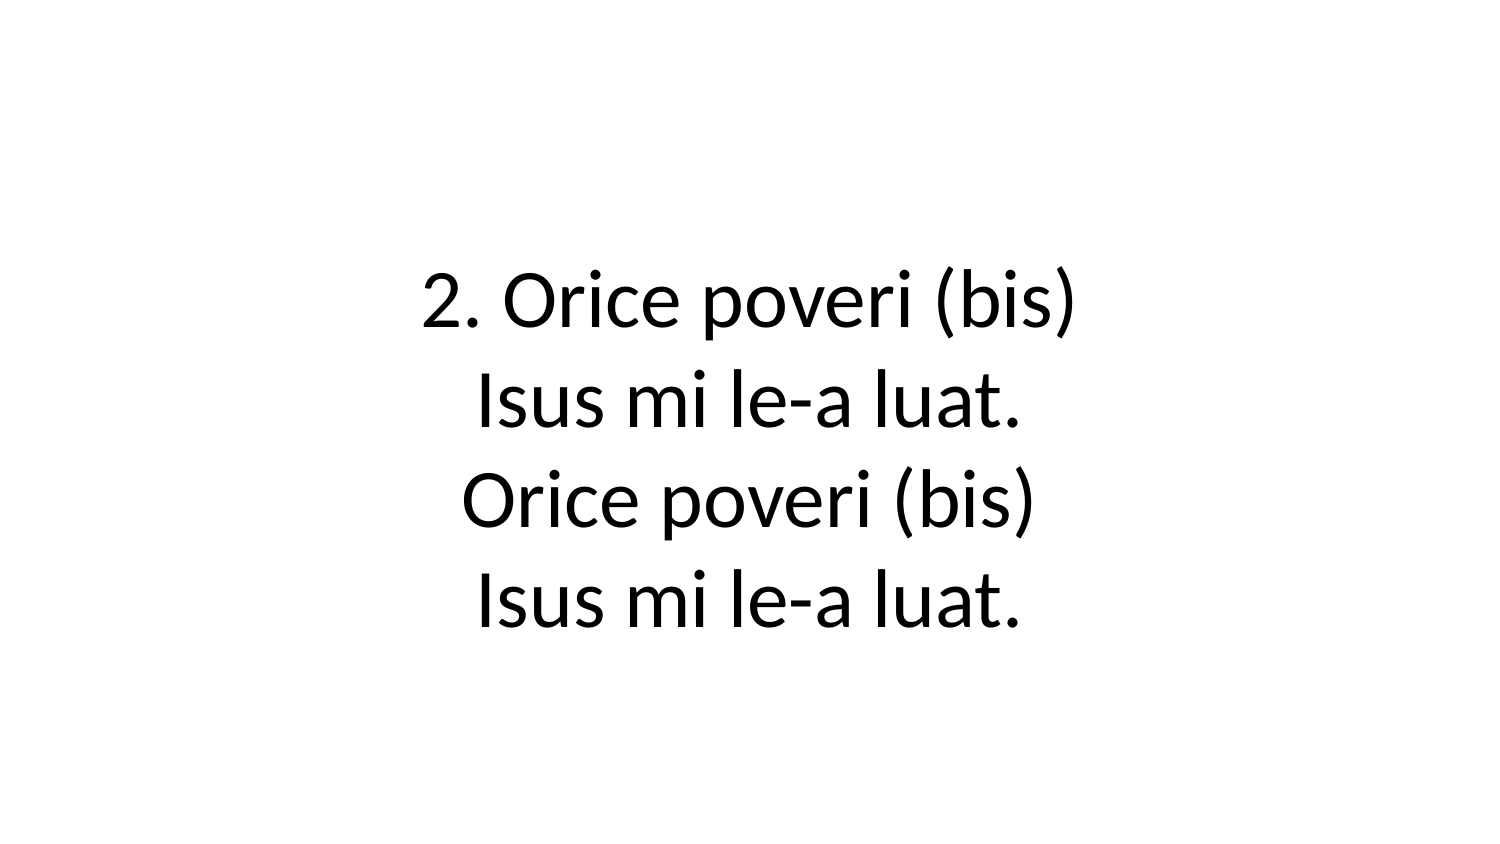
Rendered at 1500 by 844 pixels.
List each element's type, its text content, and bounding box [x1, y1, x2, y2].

text_box 2. Orice poveri (bis) Isus mi le-a luat. Orice poveri (bis) Isus mi le-a luat. [405, 192, 1095, 652]
